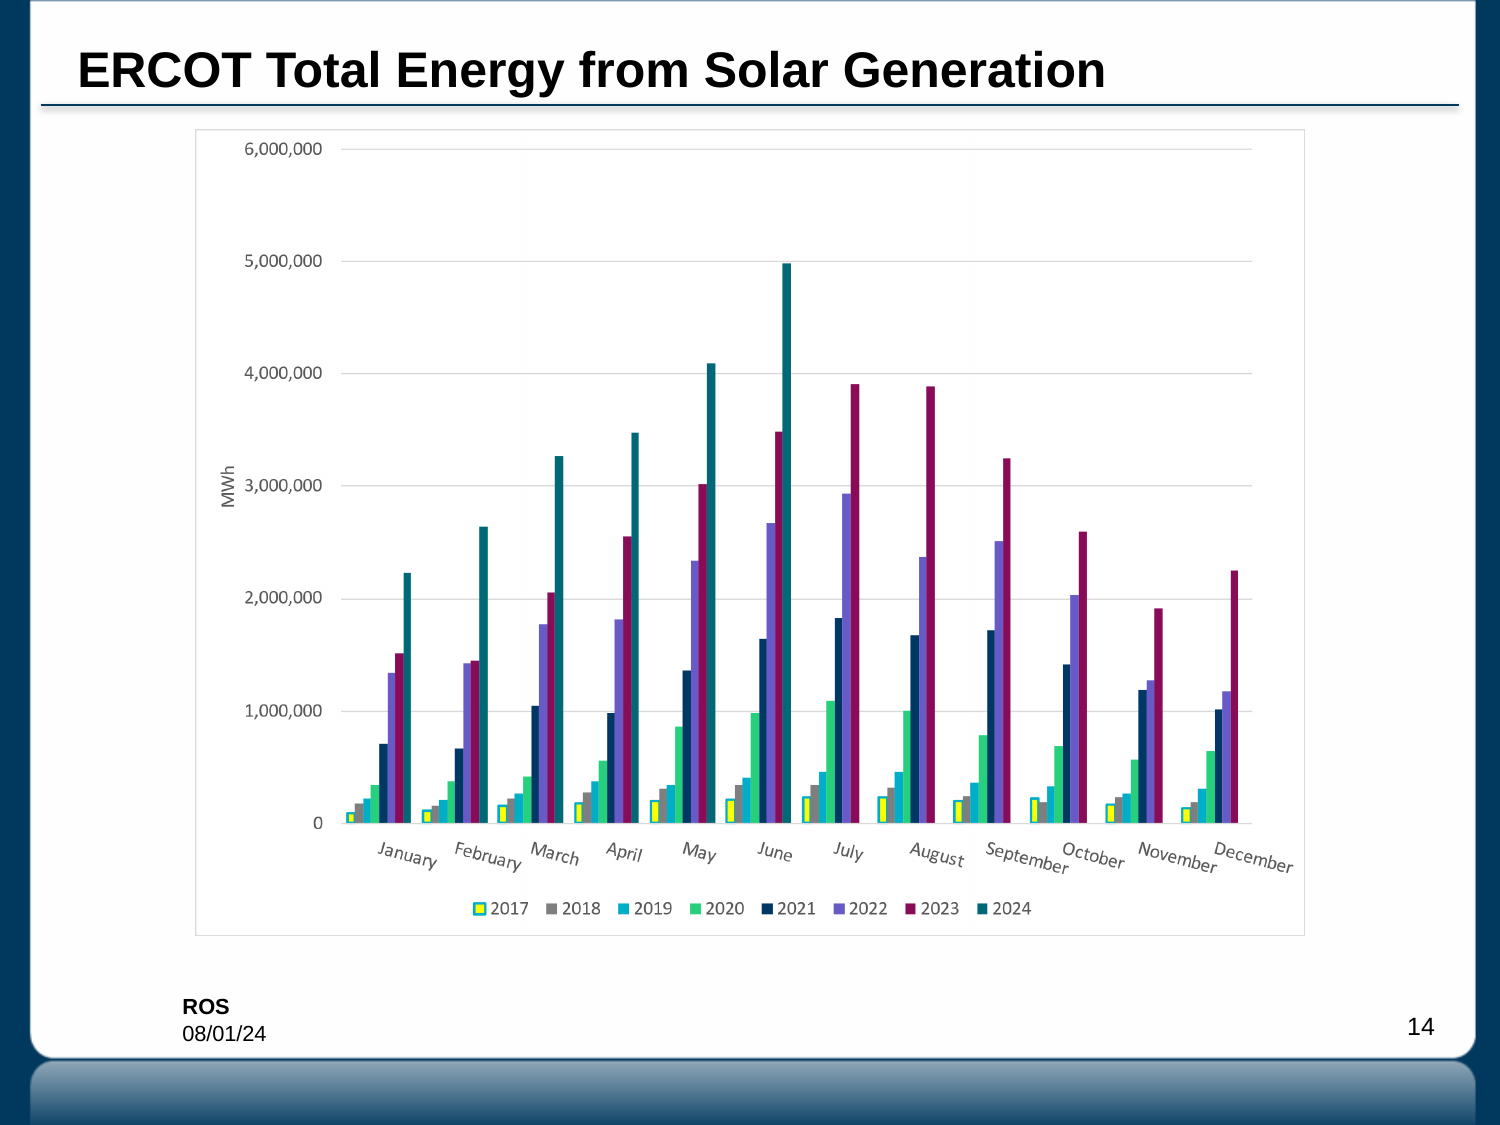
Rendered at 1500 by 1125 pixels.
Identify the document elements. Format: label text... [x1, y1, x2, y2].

picture [0, 0, 1500, 1125]
title ERCOT Total Energy from Solar Generation [62, 29, 1450, 106]
